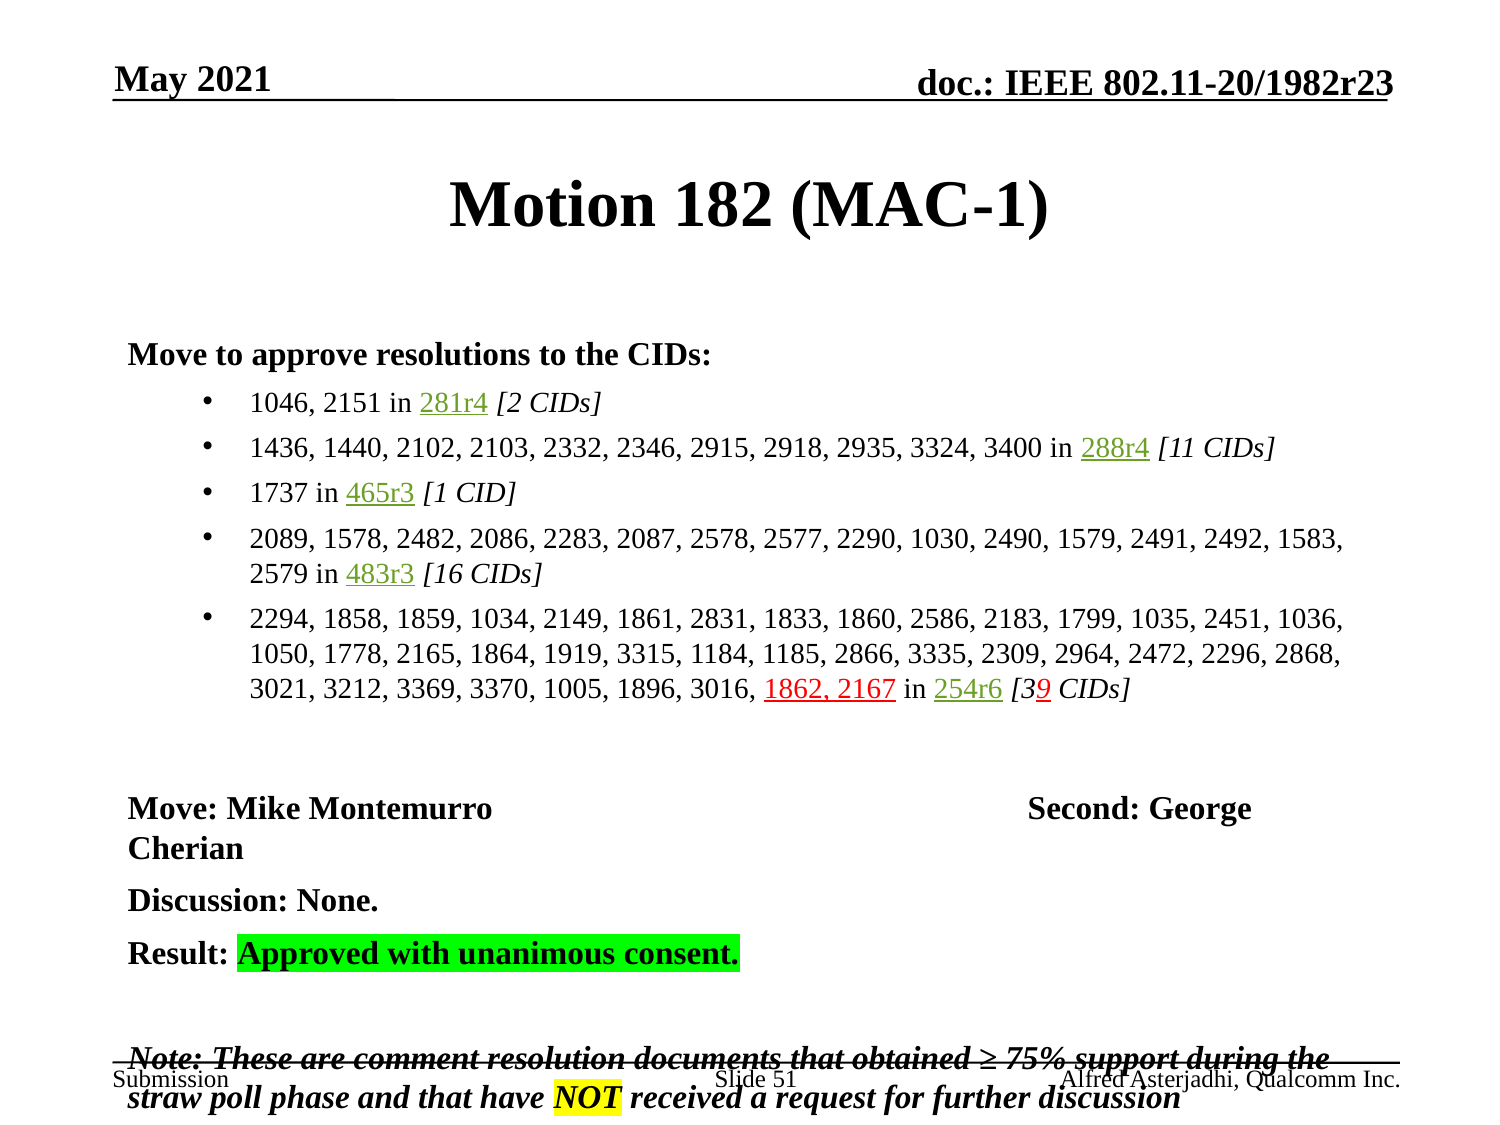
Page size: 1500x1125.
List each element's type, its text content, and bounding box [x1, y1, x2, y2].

title Motion 182 (MAC-1) [112, 112, 1388, 288]
list Move to approve resolutions to the CIDs: 1046, 2151 in 281r4 [2 CIDs] 1436, 1440, 2102, 2103, 2332, 2346, 2915, 2918, 2935, 3324, 3400 in 288r4 [11 CIDs] 1737 in 465r3 [1 CID] 2089, 1578, 2482, 2086, 2283, 2087, 2578, 2577, 2290, 1030, 2490, 1579, 2491, 2492, 1583, 2579 in 483r3 [16 CIDs] 2294, 1858, 1859, 1034, 2149, 1861, 2831, 1833, 1860, 2586, 2183, 1799, 1035, 2451, 1036, 1050, 1778, 2165, 1864, 1919, 3315, 1184, 1185, 2866, 3335, 2309, 2964, 2472, 2296, 2868, 3021, 3212, 3369, 3370, 1005, 1896, 3016, 1862, 2167 in 254r6 [39 CIDs] Move: Mike Montemurro Second: George Cherian Discussion: None. Result: Approved with unanimous consent. Note: These are comment resolution documents that obtained ≥ 75% support during the straw poll phase and that have NOT received a request for further discussion [112, 324, 1388, 1063]
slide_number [114, 54, 423, 100]
footer Alfred Asterjadhi, Qualcomm Inc. [878, 1061, 1402, 1093]
slide_number Slide 51 [712, 1061, 800, 1123]
